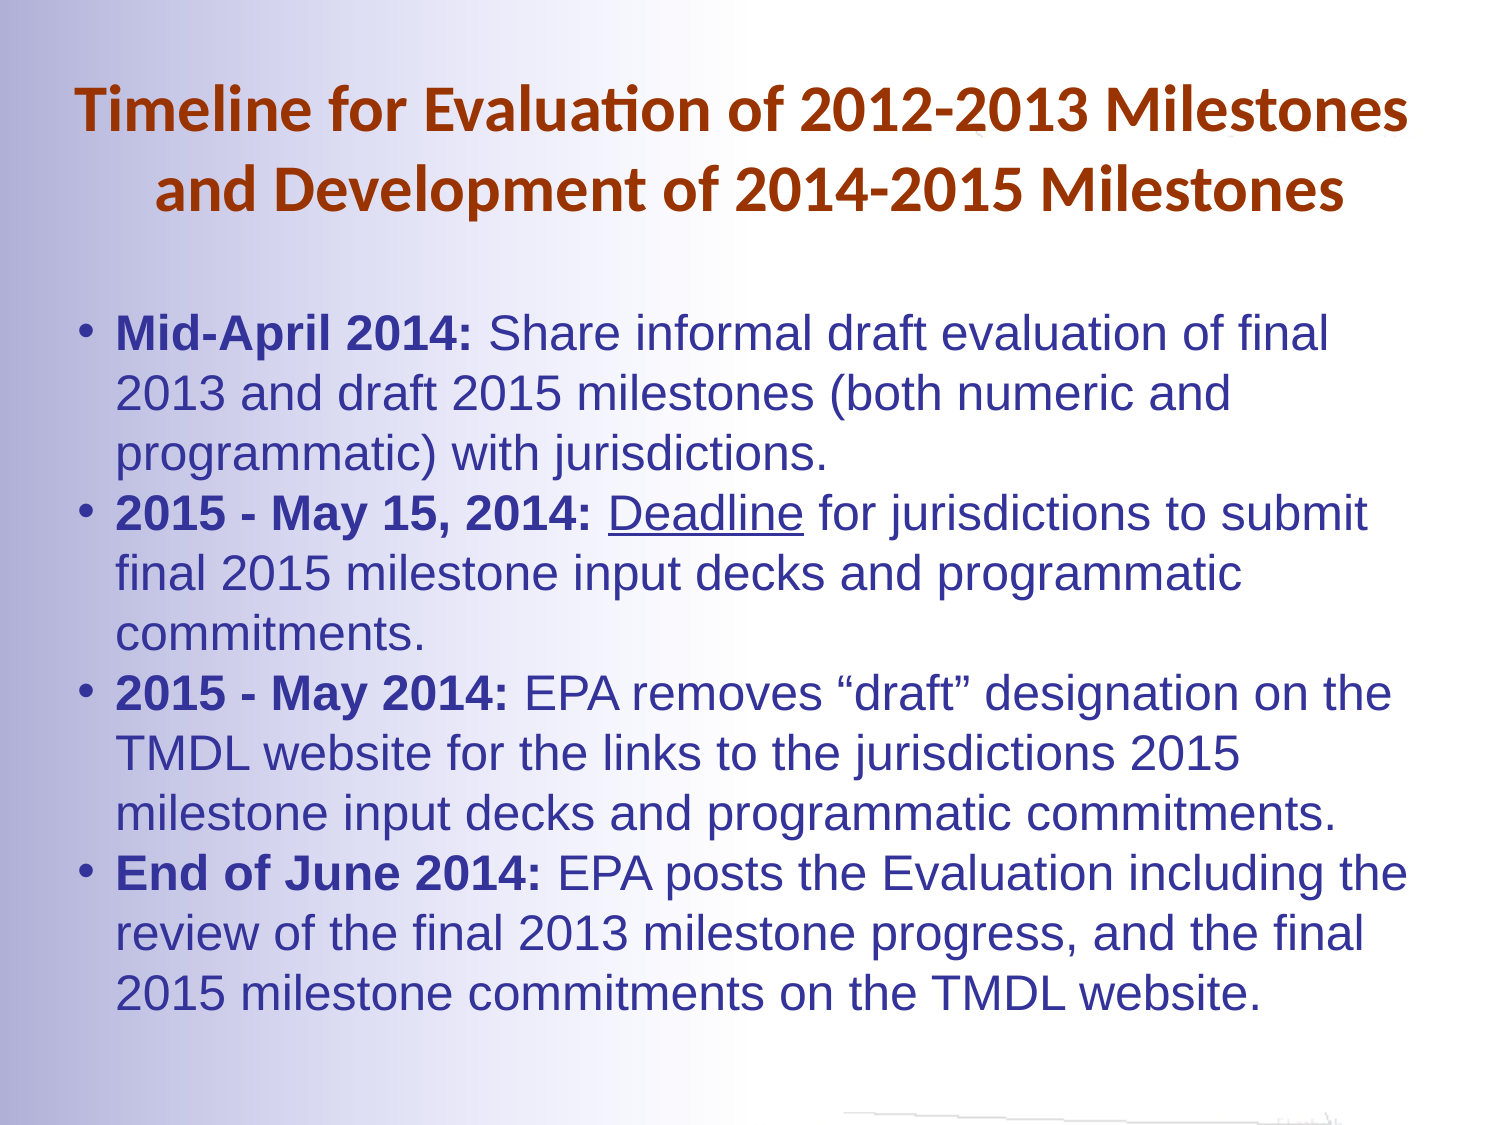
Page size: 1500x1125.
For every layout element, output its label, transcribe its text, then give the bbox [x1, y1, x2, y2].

text_box Mid-April 2014: Share informal draft evaluation of final 2013 and draft 2015 milestones (both numeric and programmatic) with jurisdictions. 2015 - May 15, 2014: Deadline for jurisdictions to submit final 2015 milestone input decks and programmatic commitments. 2015 - May 2014: EPA removes “draft” designation on the TMDL website for the links to the jurisdictions 2015 milestone input decks and programmatic commitments. End of June 2014: EPA posts the Evaluation including the review of the final 2013 milestone progress, and the final 2015 milestone commitments on the TMDL website. [62, 275, 1438, 1028]
text_box Timeline for Evaluation of 2012-2013 Milestones and Development of 2014-2015 Milestones [37, 57, 1463, 175]
text_box [748, 135, 1500, 1114]
